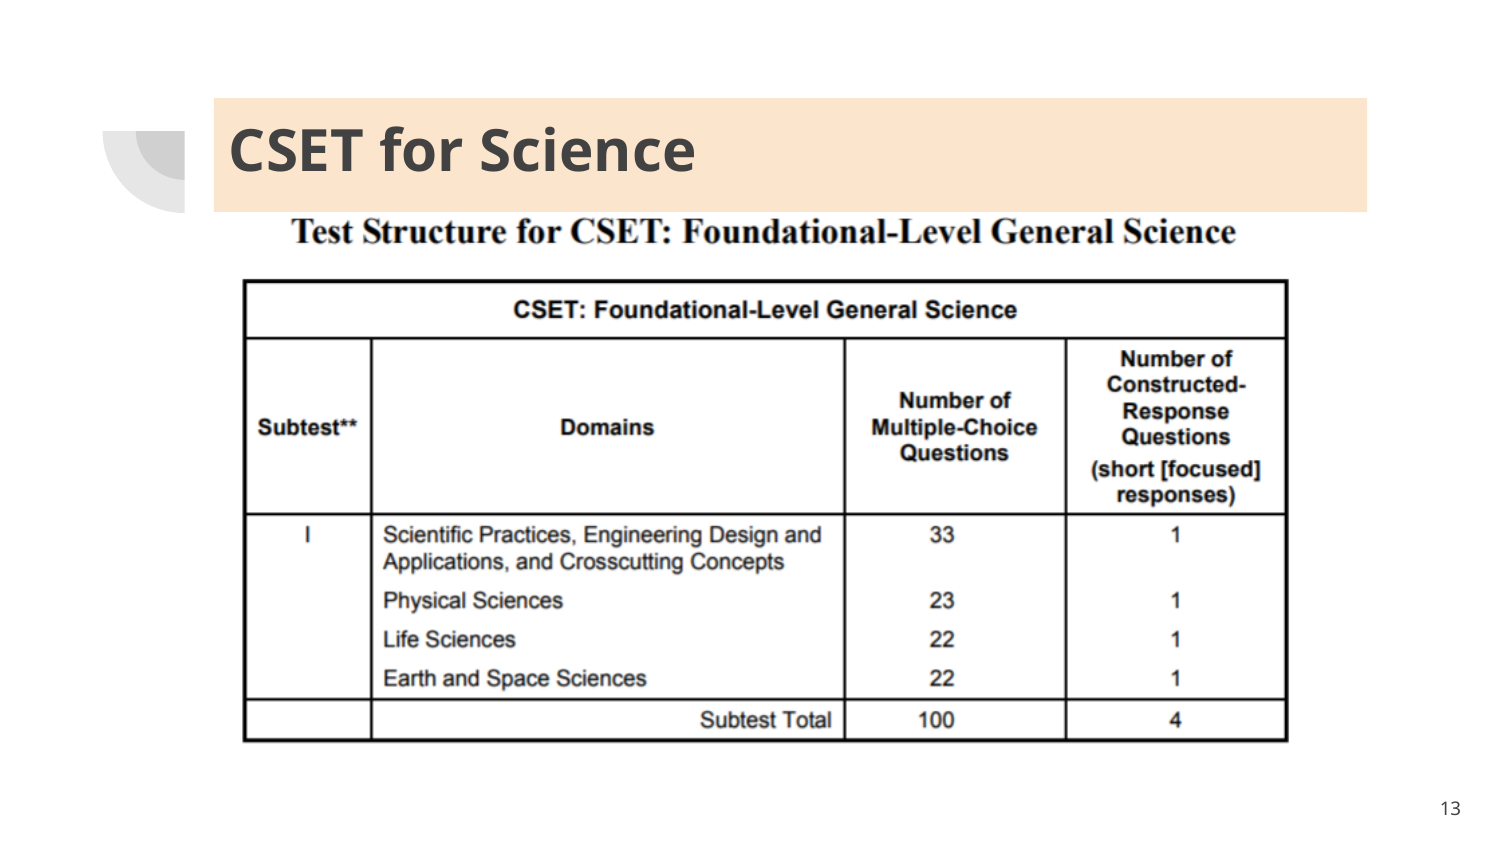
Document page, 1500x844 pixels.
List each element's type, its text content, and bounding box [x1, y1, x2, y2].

slide_number ‹#› [1386, 777, 1477, 842]
picture [193, 211, 1348, 751]
title CSET for Science [213, 98, 1368, 213]
